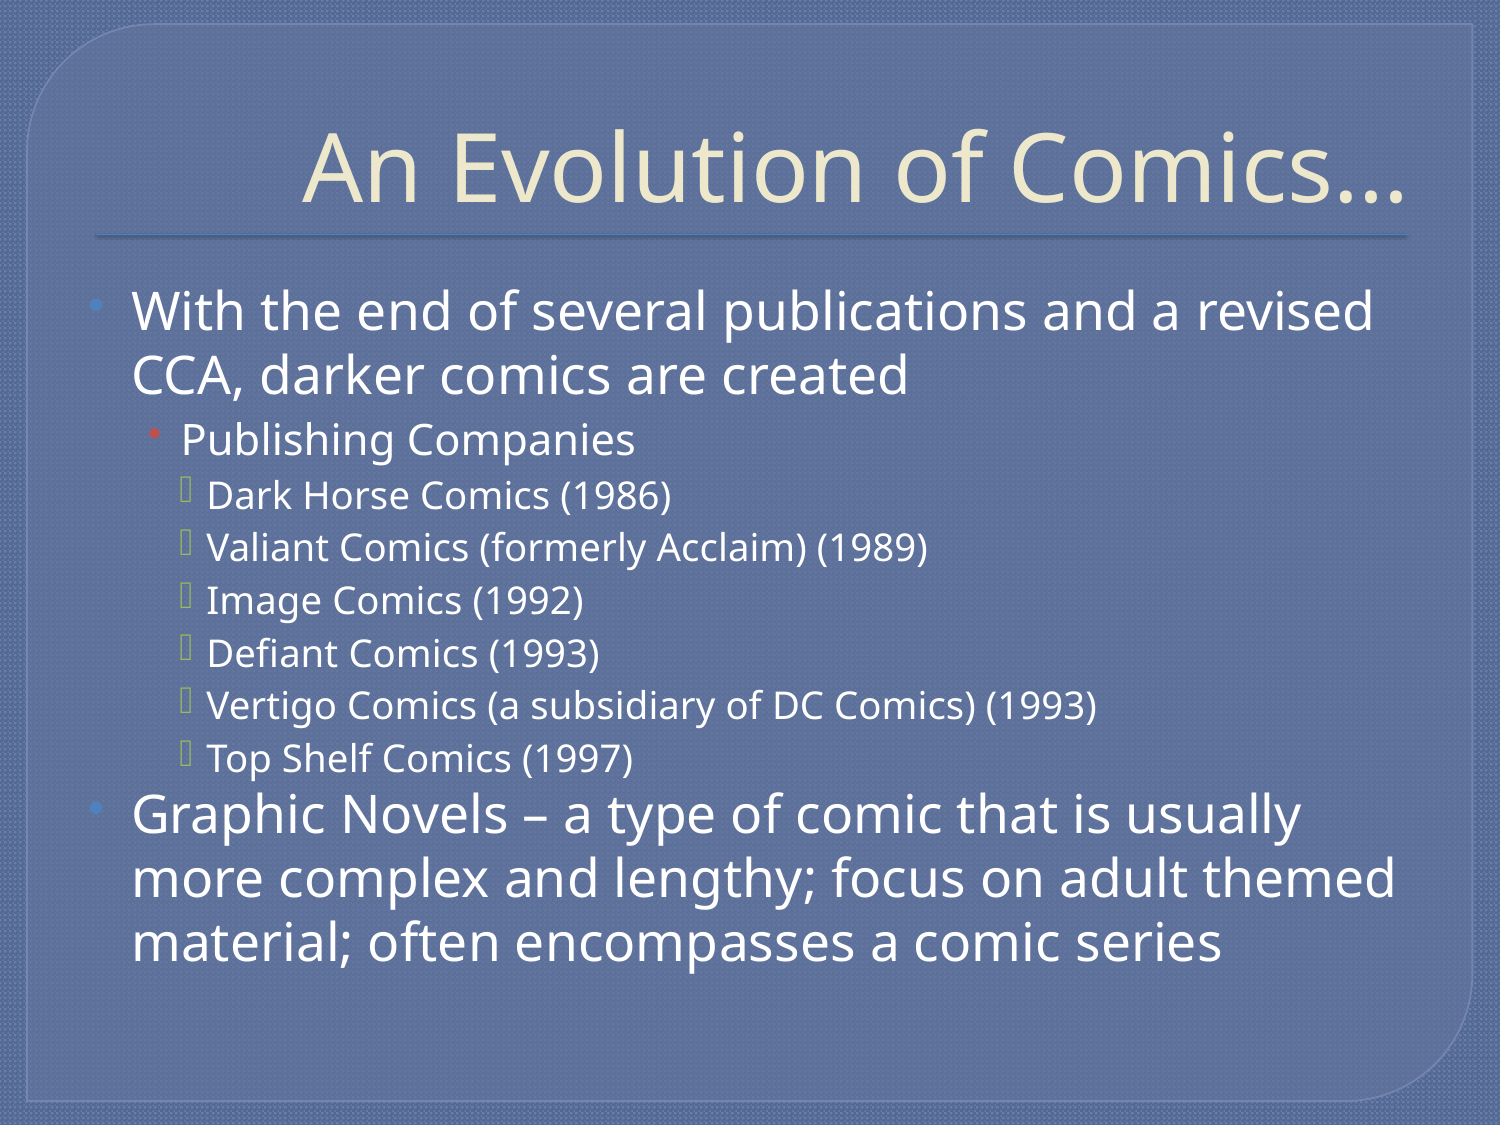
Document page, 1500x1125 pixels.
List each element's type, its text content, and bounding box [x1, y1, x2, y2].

list With the end of several publications and a revised CCA, darker comics are created Publishing Companies Dark Horse Comics (1986) Valiant Comics (formerly Acclaim) (1989) Image Comics (1992) Defiant Comics (1993) Vertigo Comics (a subsidiary of DC Comics) (1993) Top Shelf Comics (1997) Graphic Novels – a type of comic that is usually more complex and lengthy; focus on adult themed material; often encompasses a comic series [75, 270, 1425, 1013]
title An Evolution of Comics… [75, 41, 1425, 230]
